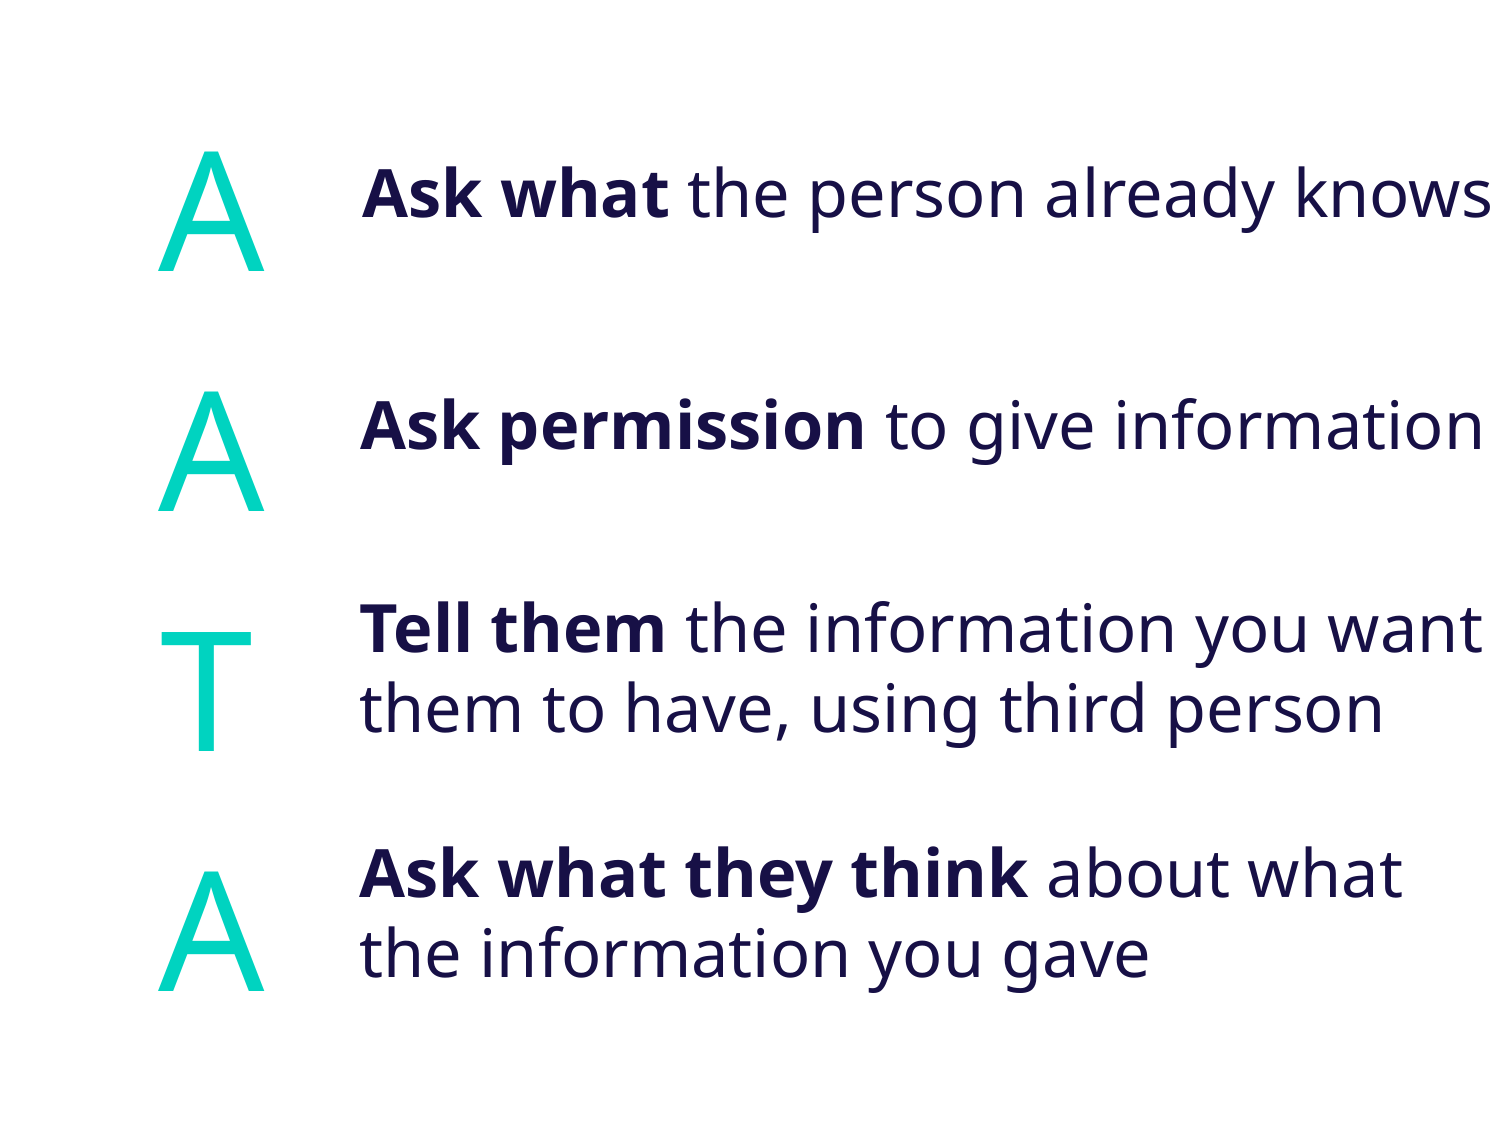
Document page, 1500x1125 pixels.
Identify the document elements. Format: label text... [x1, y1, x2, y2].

text_box A [128, 337, 295, 552]
text_box Ask what the person already knows [347, 143, 1500, 239]
text_box A [128, 817, 295, 1032]
text_box T [123, 577, 290, 792]
text_box Ask what they think about what the information you gave [344, 823, 1459, 999]
text_box Tell them the information you want them to have, using third person [344, 578, 1500, 754]
text_box A [128, 97, 295, 312]
text_box Ask permission to give information [345, 375, 1500, 470]
